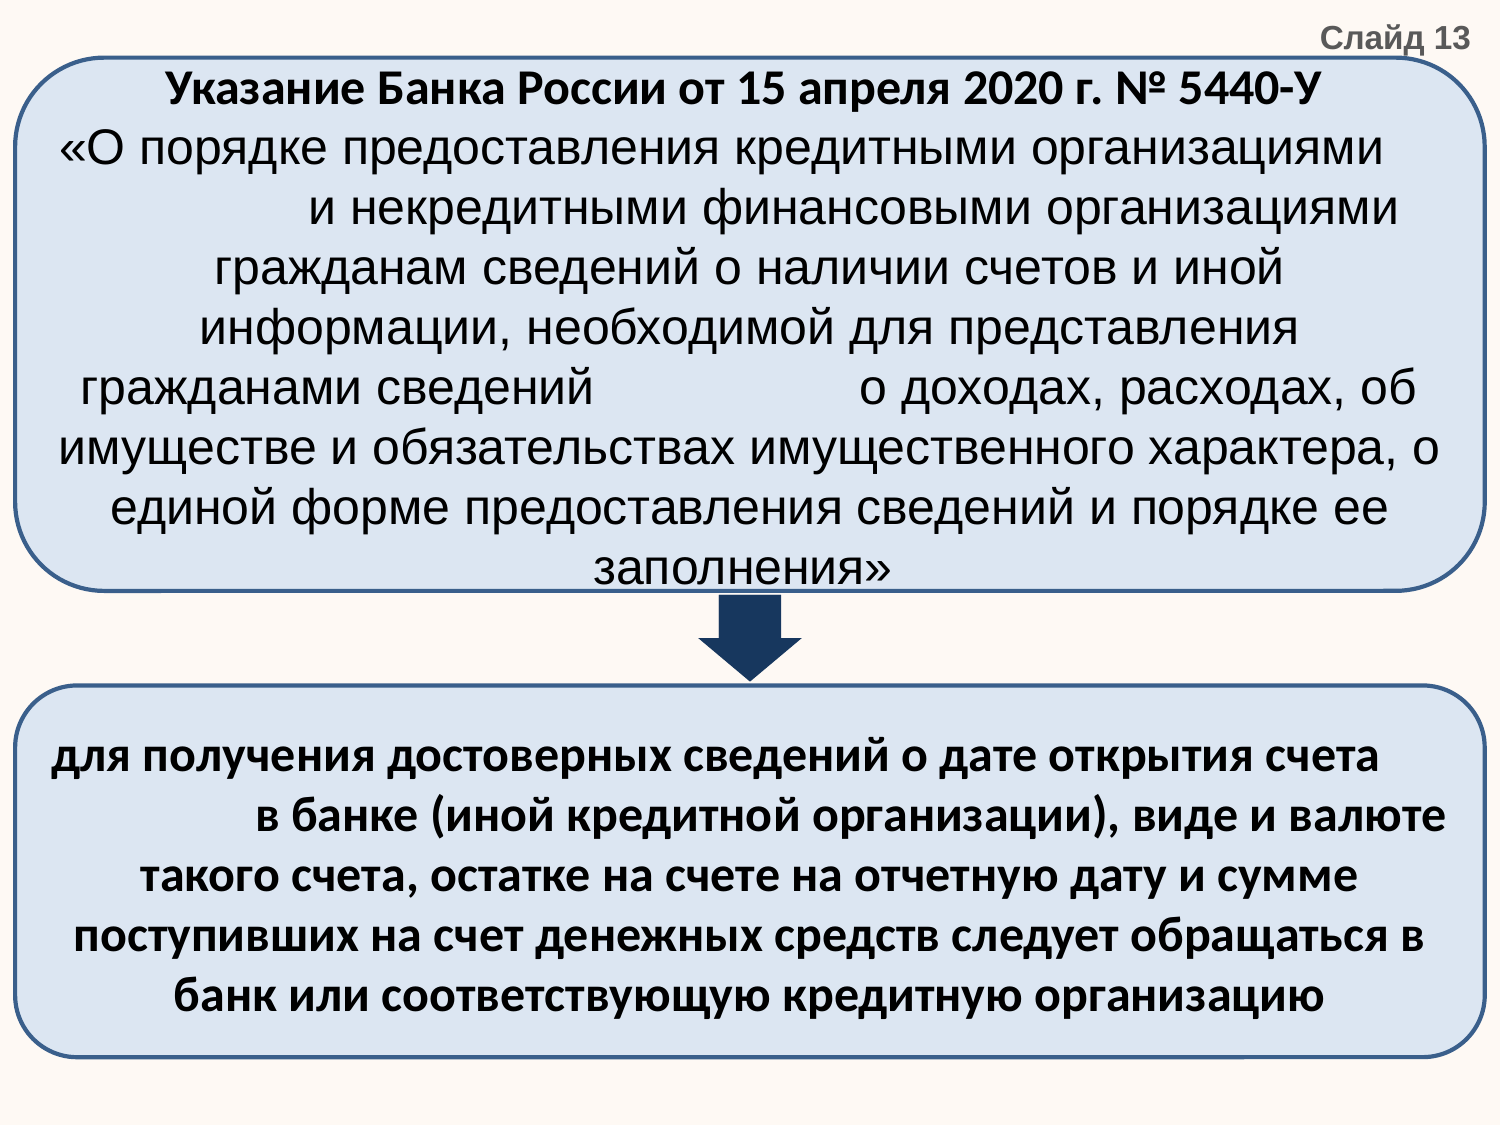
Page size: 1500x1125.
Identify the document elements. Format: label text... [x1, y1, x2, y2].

text_box Слайд 13 [1288, 9, 1486, 64]
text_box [698, 594, 802, 682]
text_box Указание Банка России от 15 апреля 2020 г. № 5440-У «О порядке предоставления кредитными организациями и некредитными финансовыми организациями гражданам сведений о наличии счетов и иной информации, необходимой для представления гражданами сведений о доходах, расходах, об имуществе и обязательствах имущественного характера, о единой форме предоставления сведений и порядке ее заполнения» [13, 55, 1487, 594]
text_box для получения достоверных сведений о дате открытия счета в банке (иной кредитной организации), виде и валюте такого счета, остатке на счете на отчетную дату и сумме поступивших на счет денежных средств следует обращаться в банк или соответствующую кредитную организацию [13, 683, 1487, 1060]
